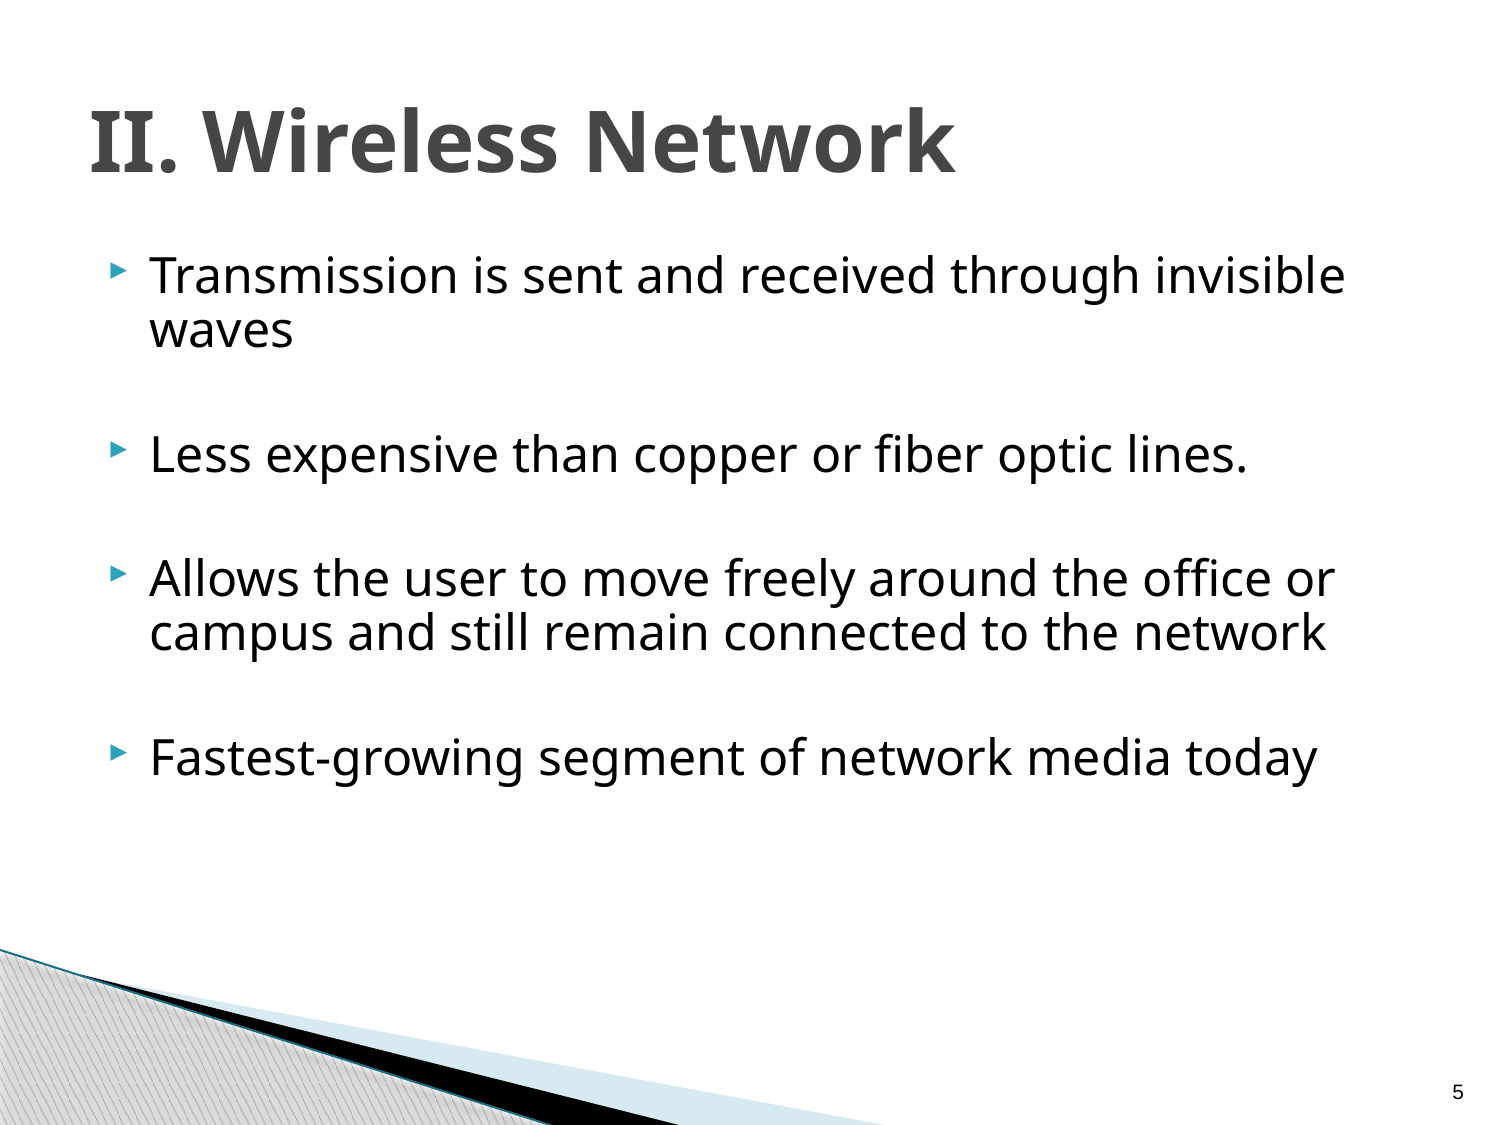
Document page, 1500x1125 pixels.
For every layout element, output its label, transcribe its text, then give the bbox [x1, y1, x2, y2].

title II. Wireless Network [75, 45, 1425, 233]
slide_number 5 [1418, 1051, 1479, 1112]
list Transmission is sent and received through invisible waves Less expensive than copper or fiber optic lines. Allows the user to move freely around the office or campus and still remain connected to the network Fastest-growing segment of network media today [75, 243, 1425, 986]
